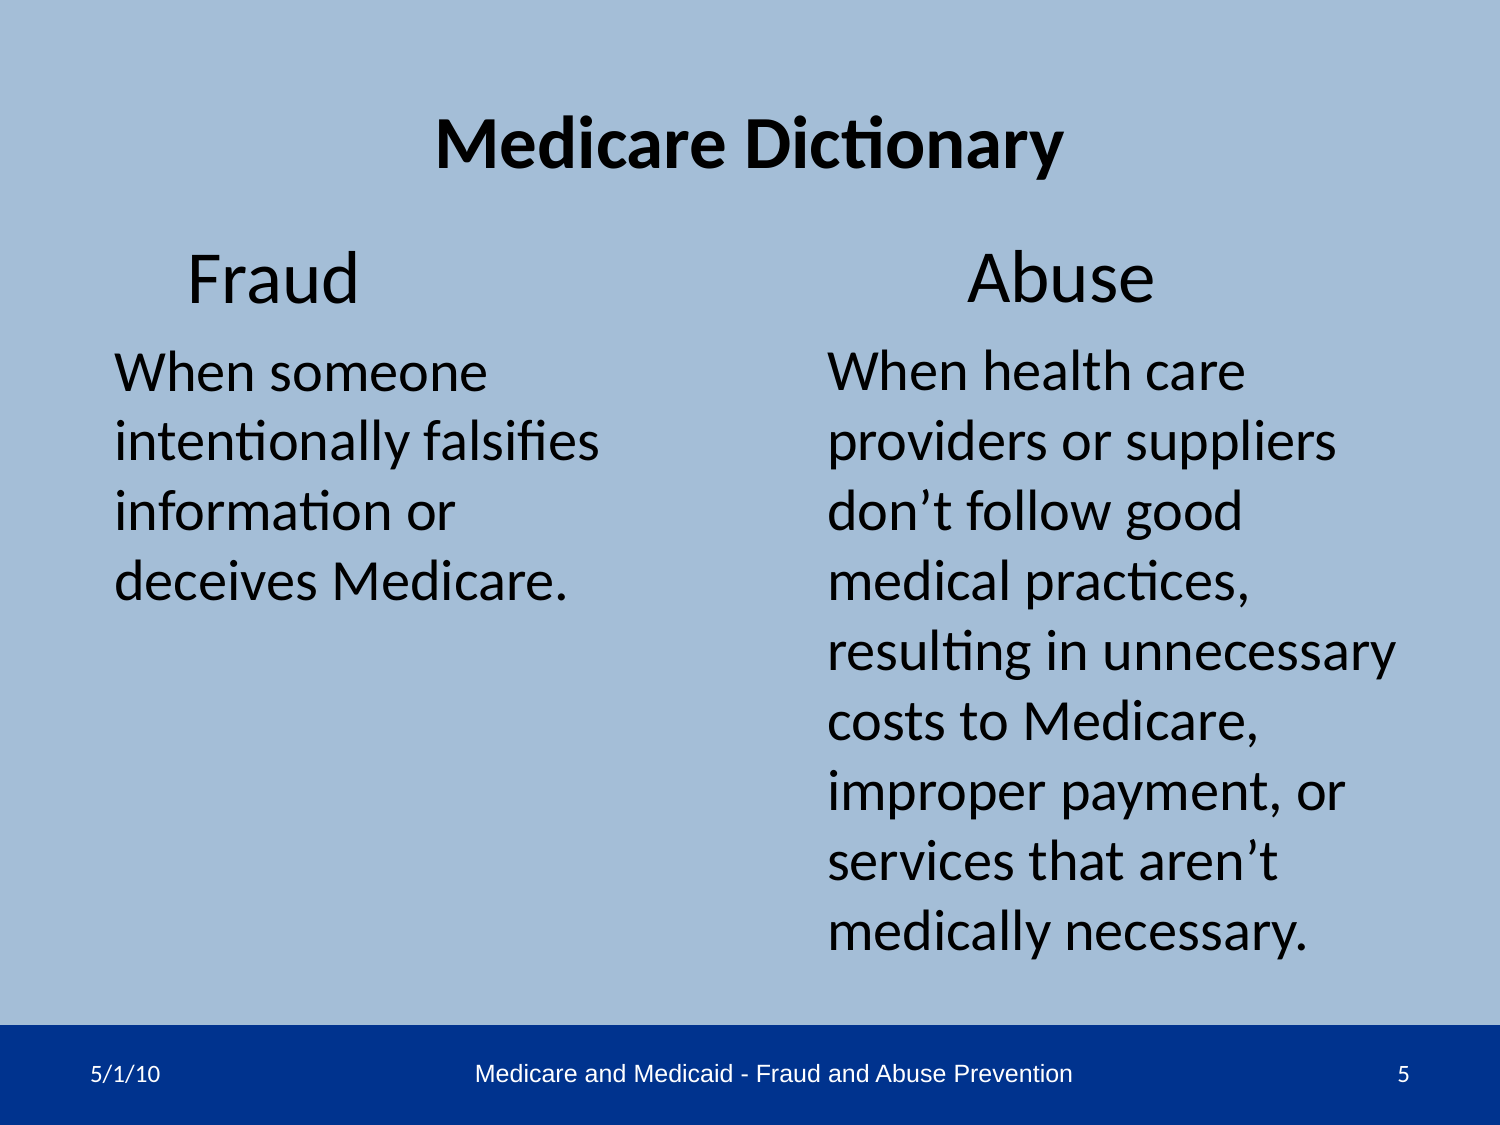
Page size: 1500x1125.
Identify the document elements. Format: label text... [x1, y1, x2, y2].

text_box When someone intentionally falsifies information or deceives Medicare. [99, 325, 638, 620]
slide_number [75, 1042, 187, 1103]
footer Medicare and Medicaid - Fraud and Abuse Prevention [187, 1042, 1363, 1103]
text_box Abuse [952, 220, 1171, 326]
text_box When health care providers or suppliers don’t follow good medical practices, resulting in unnecessary costs to Medicare, improper payment, or services that aren’t medically necessary. [812, 324, 1425, 970]
slide_number 5 [1363, 1042, 1425, 1103]
text_box Fraud [172, 221, 376, 327]
title Medicare Dictionary [74, 44, 1426, 233]
